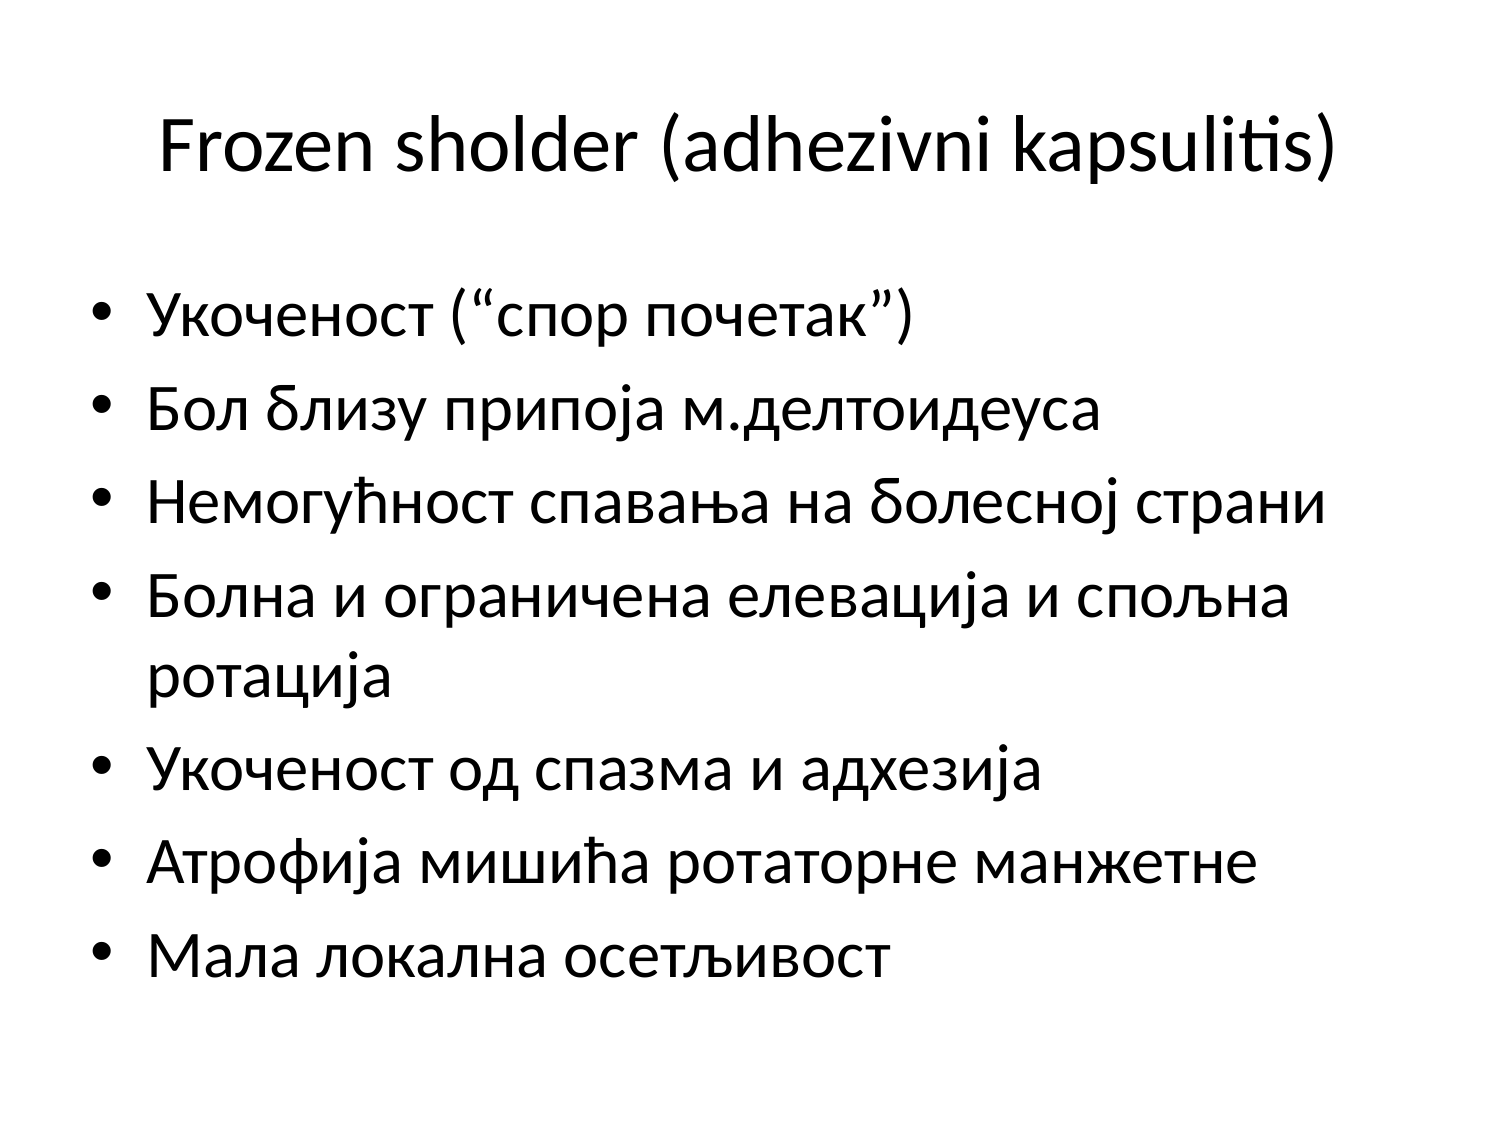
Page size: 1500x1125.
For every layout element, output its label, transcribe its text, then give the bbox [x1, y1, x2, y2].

list Укоченост (“спор почетак”) Бол близу припоја м.делтоидеуса Немогућност спавања на болесној страни Болна и ограничена елевација и спољна ротација Укоченост од спазма и адхезија Атрофија мишића ротаторне манжетне Мала локална осетљивост [75, 262, 1425, 1005]
title Frozen sholder (adhezivni kapsulitis) [75, 45, 1425, 233]
